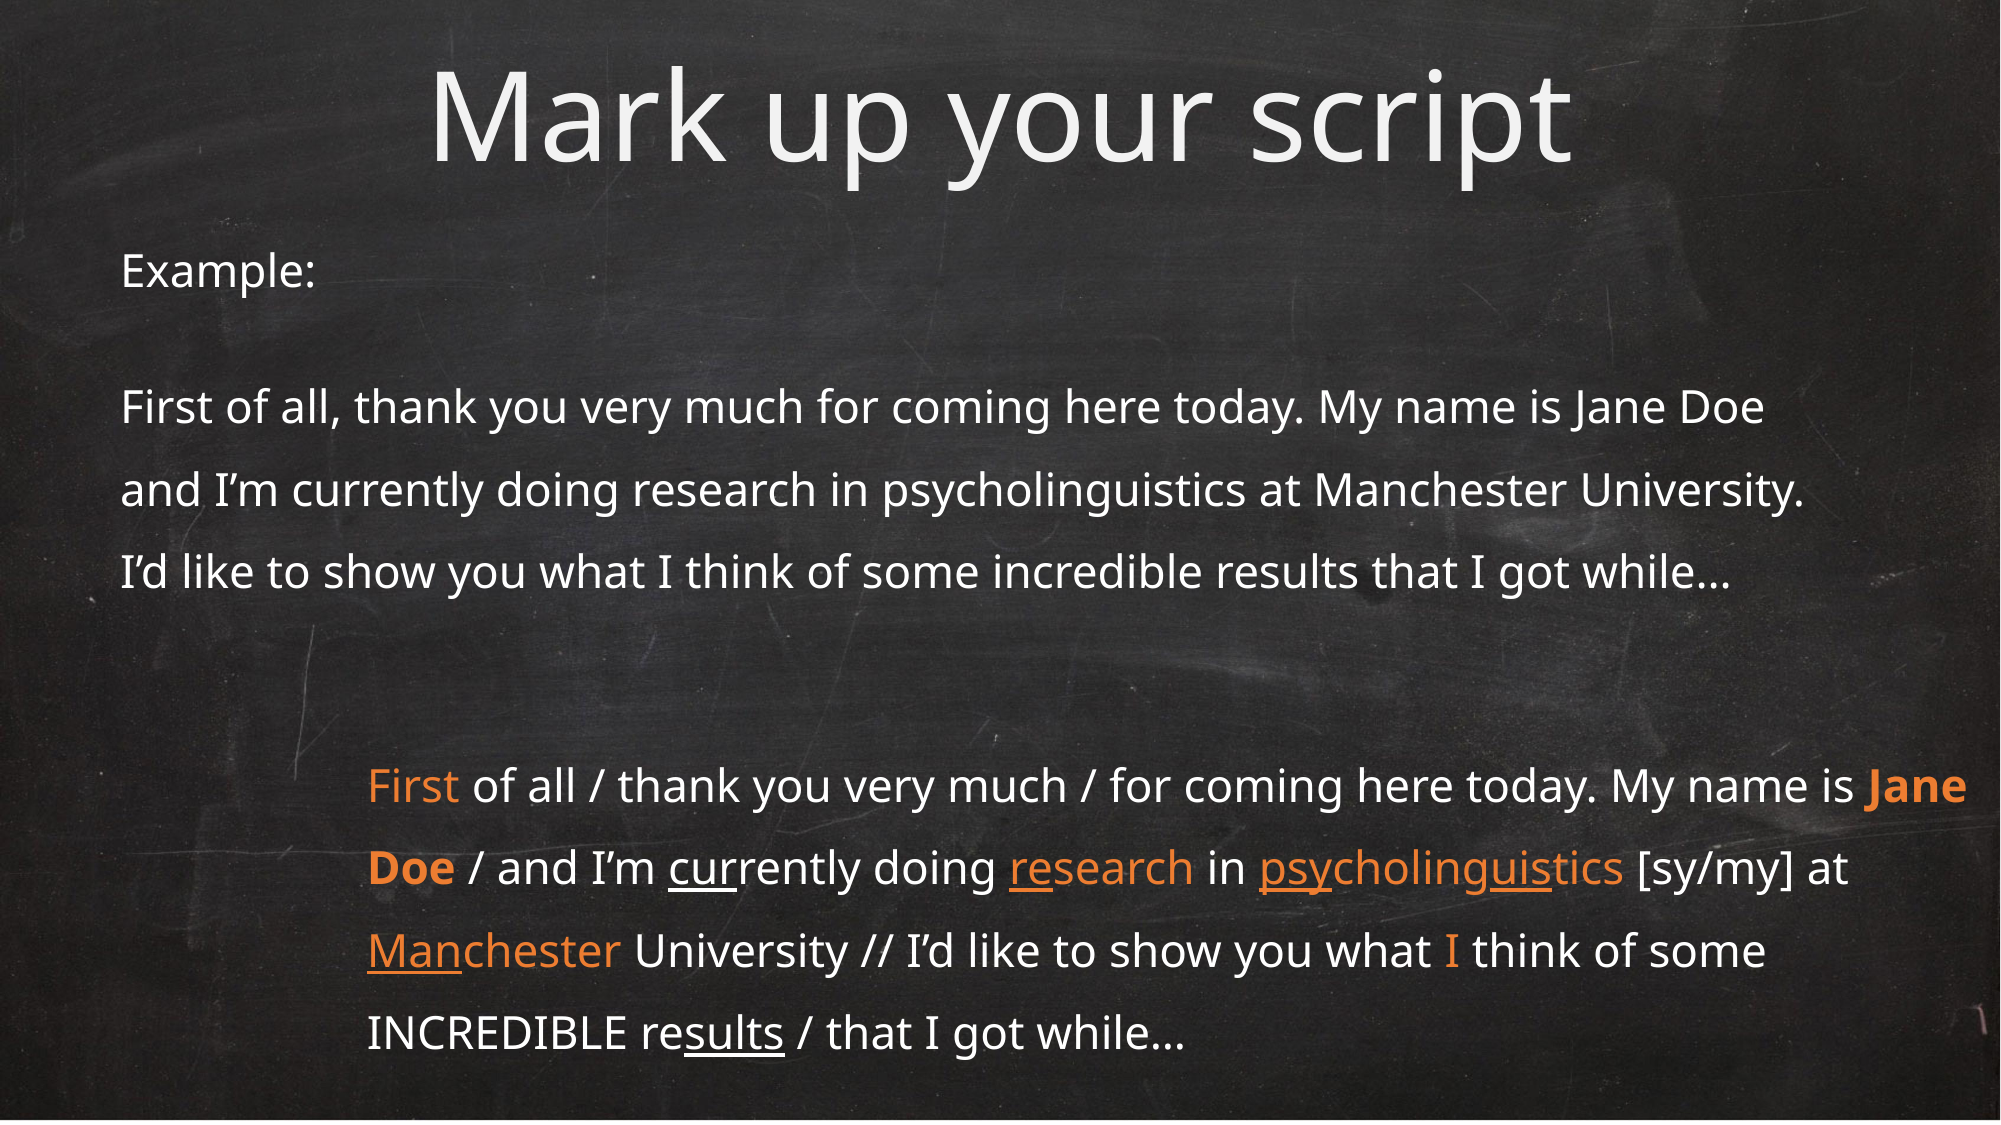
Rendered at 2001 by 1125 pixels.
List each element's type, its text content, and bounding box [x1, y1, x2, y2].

text_box Example: [105, 234, 1231, 305]
text_box First of all / thank you very much / for coming here today. My name is Jane Doe / and I’m currently doing research in psycholinguistics [sy/my] at Manchester University // I’d like to show you what I think of some INCREDIBLE results / that I got while… [352, 721, 2000, 1067]
text_box First of all, thank you very much for coming here today. My name is Jane Doe and I’m currently doing research in psycholinguistics at Manchester University. I’d like to show you what I think of some incredible results that I got while… [105, 342, 1875, 606]
picture [0, 0, 2001, 1125]
title Mark up your script [60, 28, 1940, 197]
